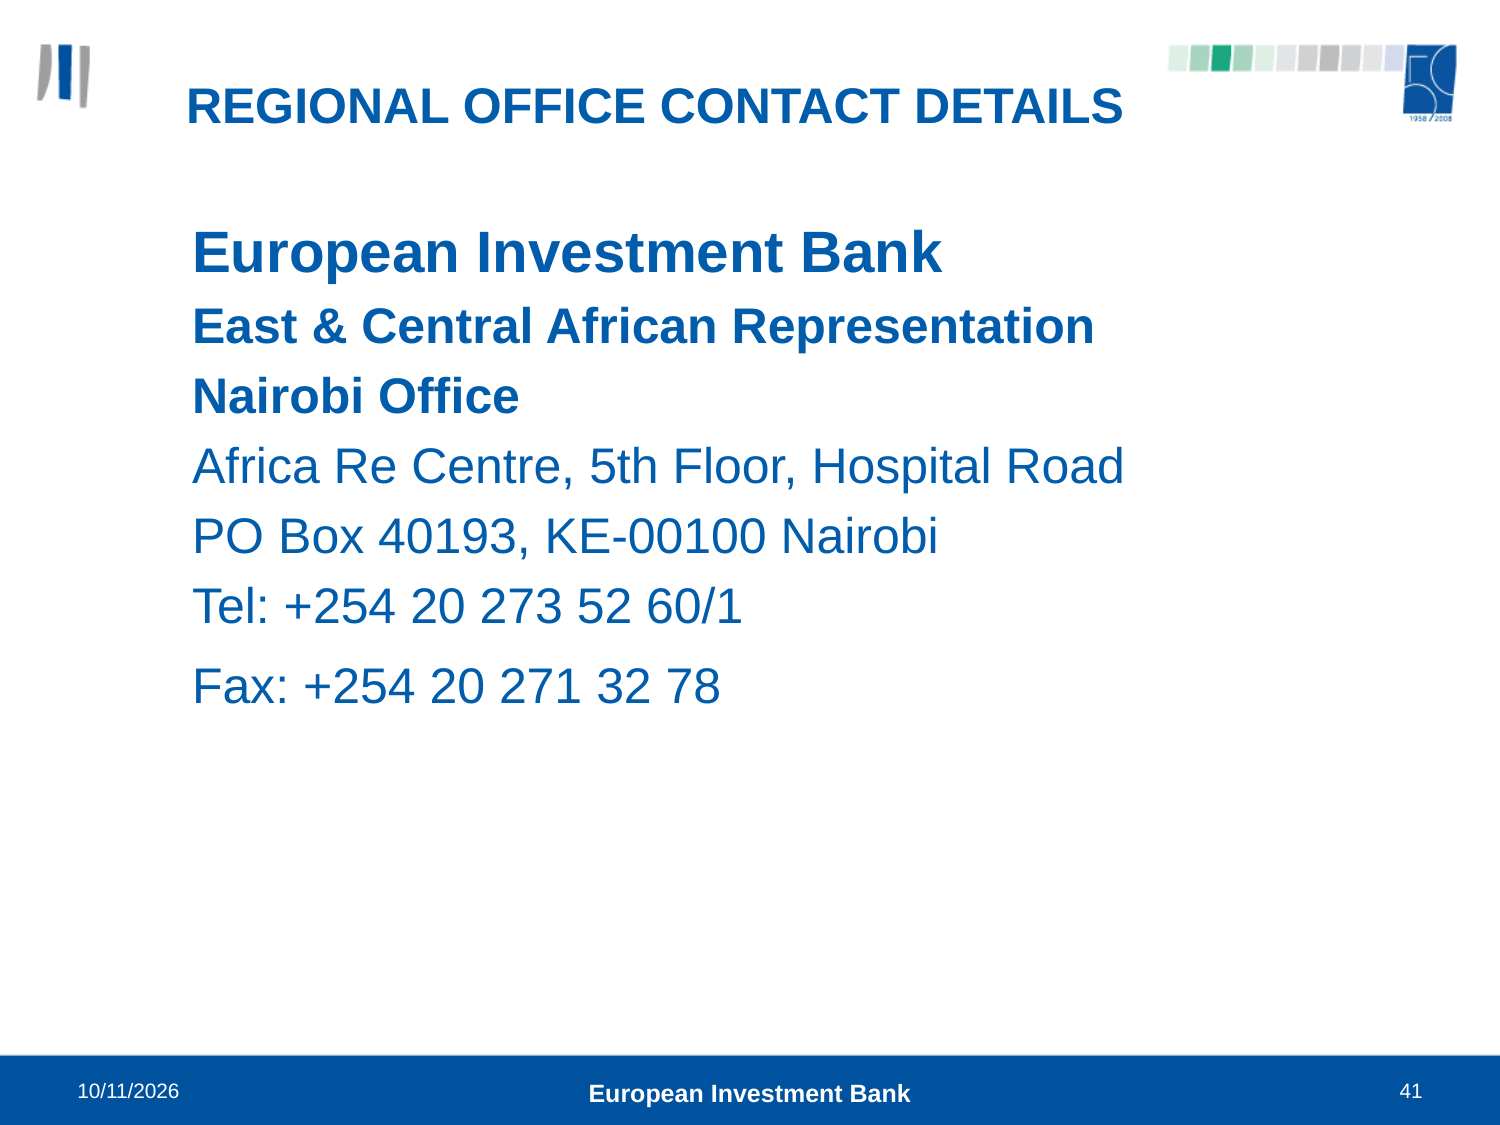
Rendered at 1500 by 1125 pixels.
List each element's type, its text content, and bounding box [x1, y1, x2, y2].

slide_number 41 [1274, 1070, 1438, 1125]
title REGIONAL OFFICE CONTACT DETAILS [170, 66, 1353, 185]
footer European Investment Bank [229, 1070, 1271, 1125]
picture [0, 0, 1500, 1125]
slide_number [62, 1070, 226, 1125]
list European Investment Bank East & Central African Representation Nairobi Office Africa Re Centre, 5th Floor, Hospital Road PO Box 40193, KE-00100 Nairobi Tel: +254 20 273 52 60/1 Fax: +254 20 271 32 78 [176, 206, 1382, 987]
